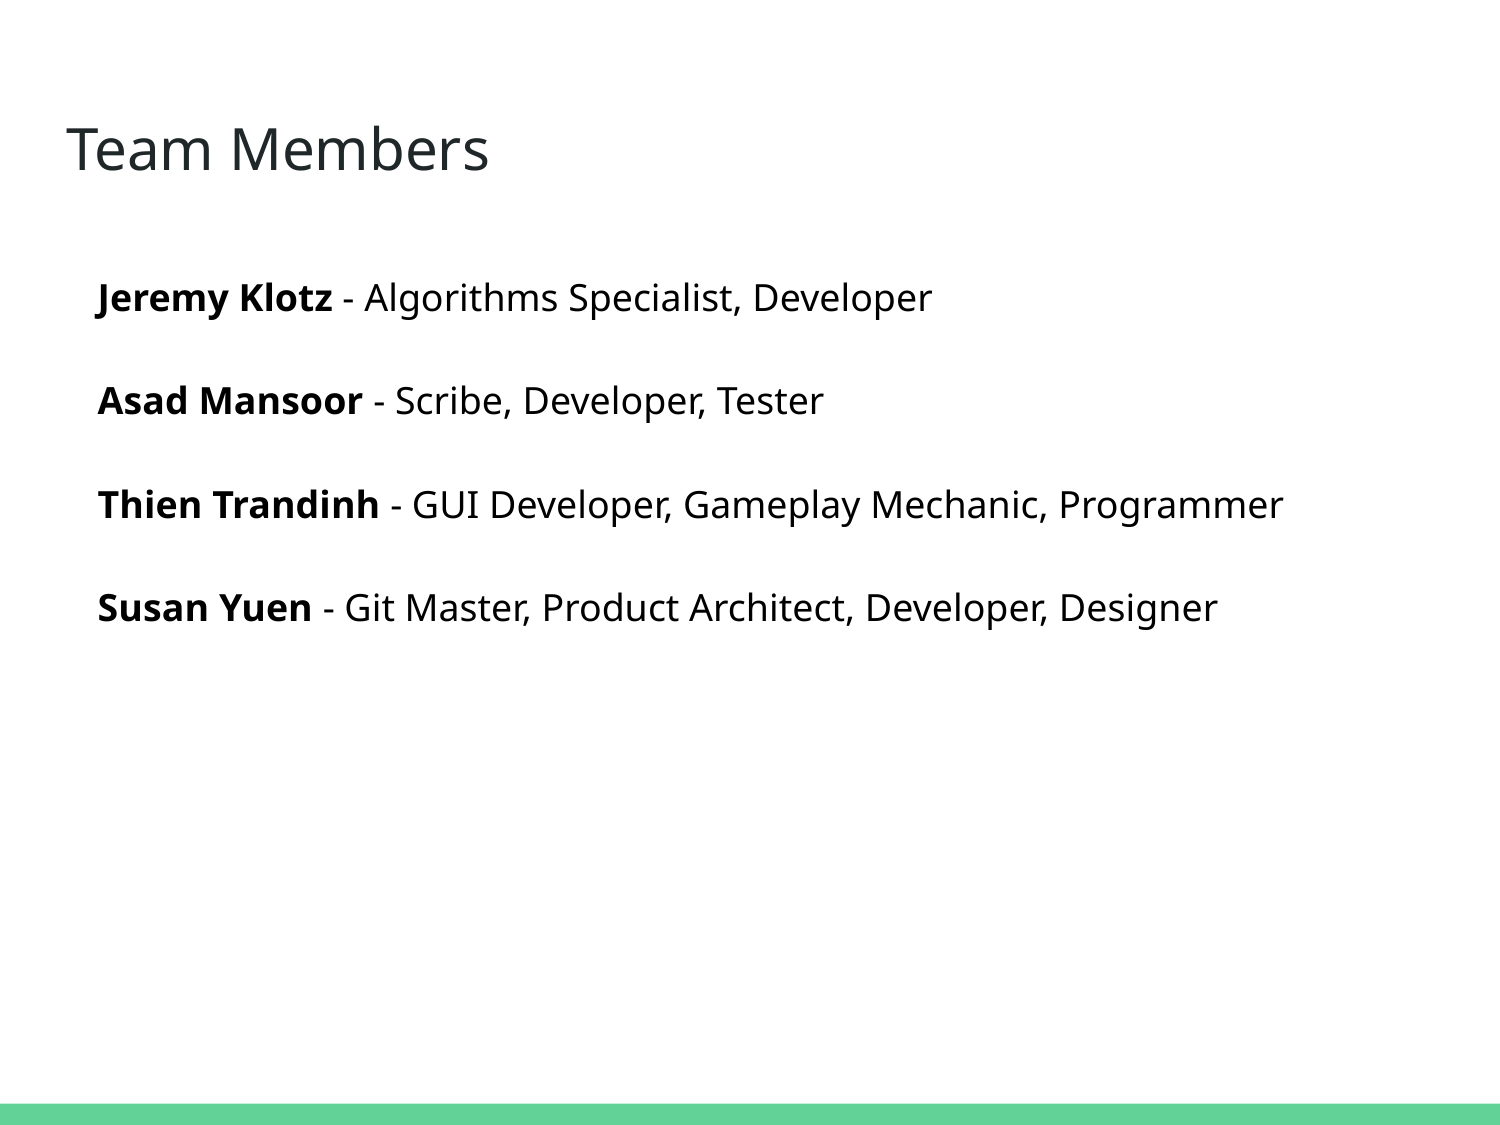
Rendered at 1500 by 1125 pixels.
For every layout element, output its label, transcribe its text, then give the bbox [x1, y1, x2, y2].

title Team Members [51, 97, 1449, 223]
list Jeremy Klotz - Algorithms Specialist, Developer Asad Mansoor - Scribe, Developer, Tester Thien Trandinh - GUI Developer, Gameplay Mechanic, Programmer Susan Yuen - Git Master, Product Architect, Developer, Designer [82, 252, 1481, 1000]
